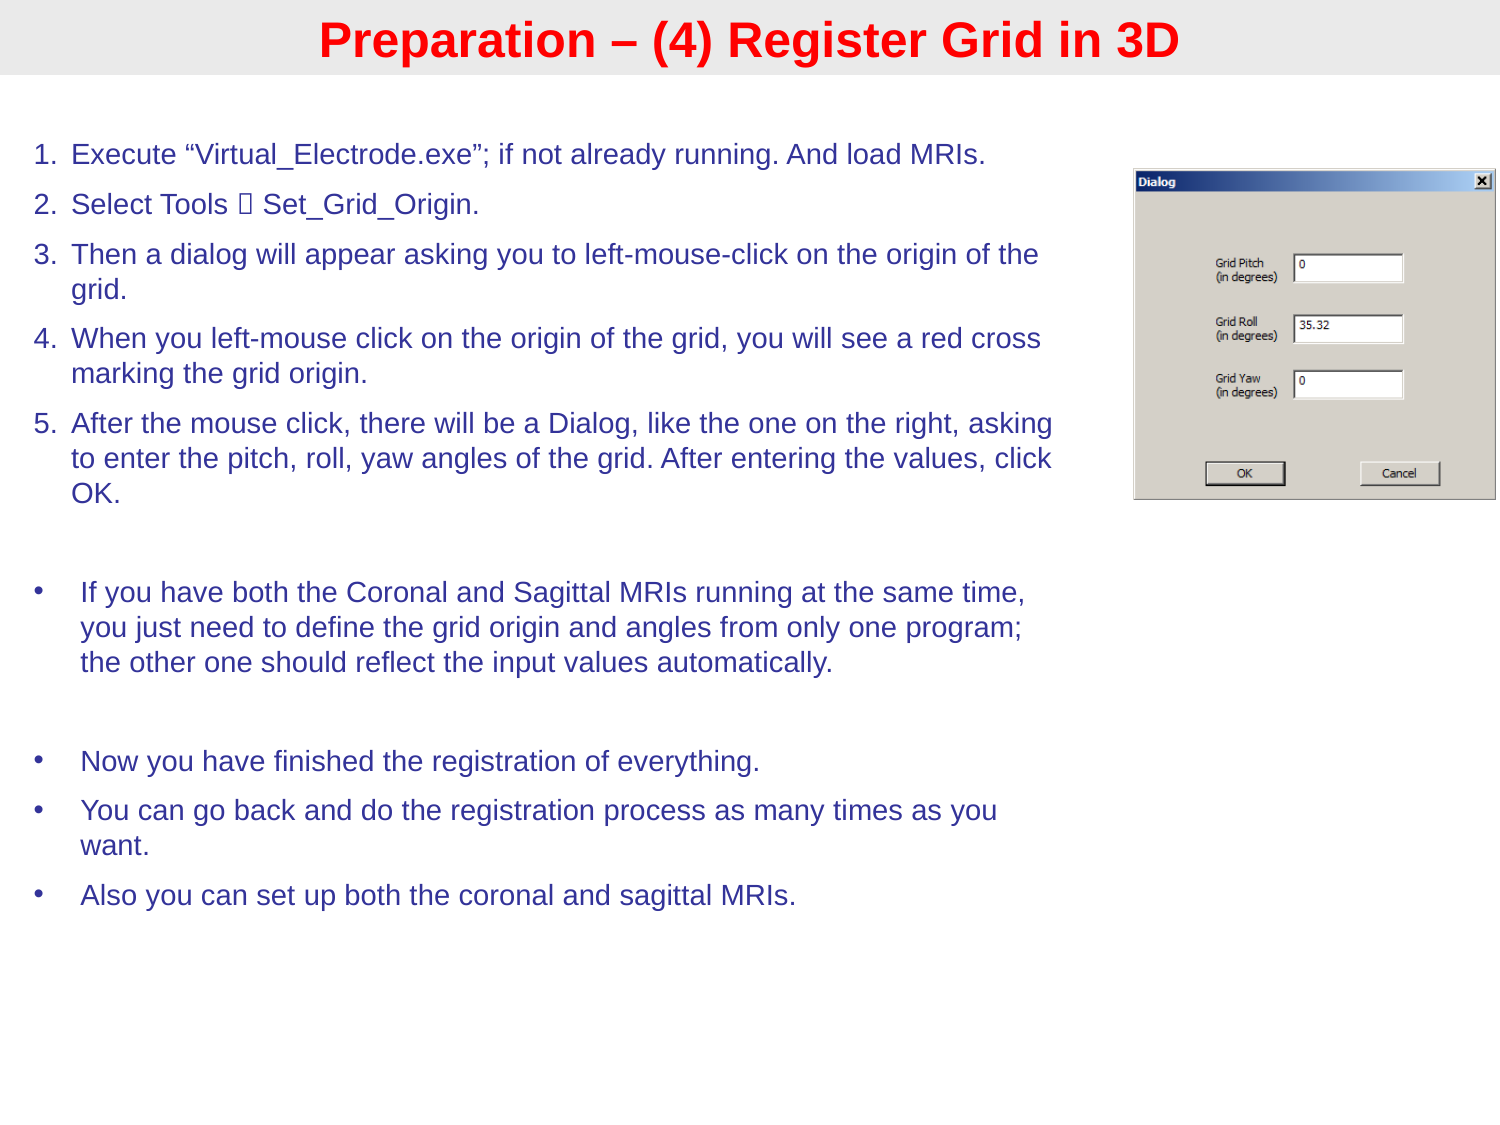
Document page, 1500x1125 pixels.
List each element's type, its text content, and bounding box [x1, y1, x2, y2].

picture [1133, 168, 1496, 501]
text_box Preparation – (4) Register Grid in 3D [0, 0, 1500, 75]
text_box Execute “Virtual_Electrode.exe”; if not already running. And load MRIs. Select Tools  Set_Grid_Origin. Then a dialog will appear asking you to left-mouse-click on the origin of the grid. When you left-mouse click on the origin of the grid, you will see a red cross marking the grid origin. After the mouse click, there will be a Dialog, like the one on the right, asking to enter the pitch, roll, yaw angles of the grid. After entering the values, click OK. If you have both the Coronal and Sagittal MRIs running at the same time, you just need to define the grid origin and angles from only one program; the other one should reflect the input values automatically. Now you have finished the registration of everything. You can go back and do the registration process as many times as you want. Also you can set up both the coronal and sagittal MRIs. [0, 128, 1088, 919]
